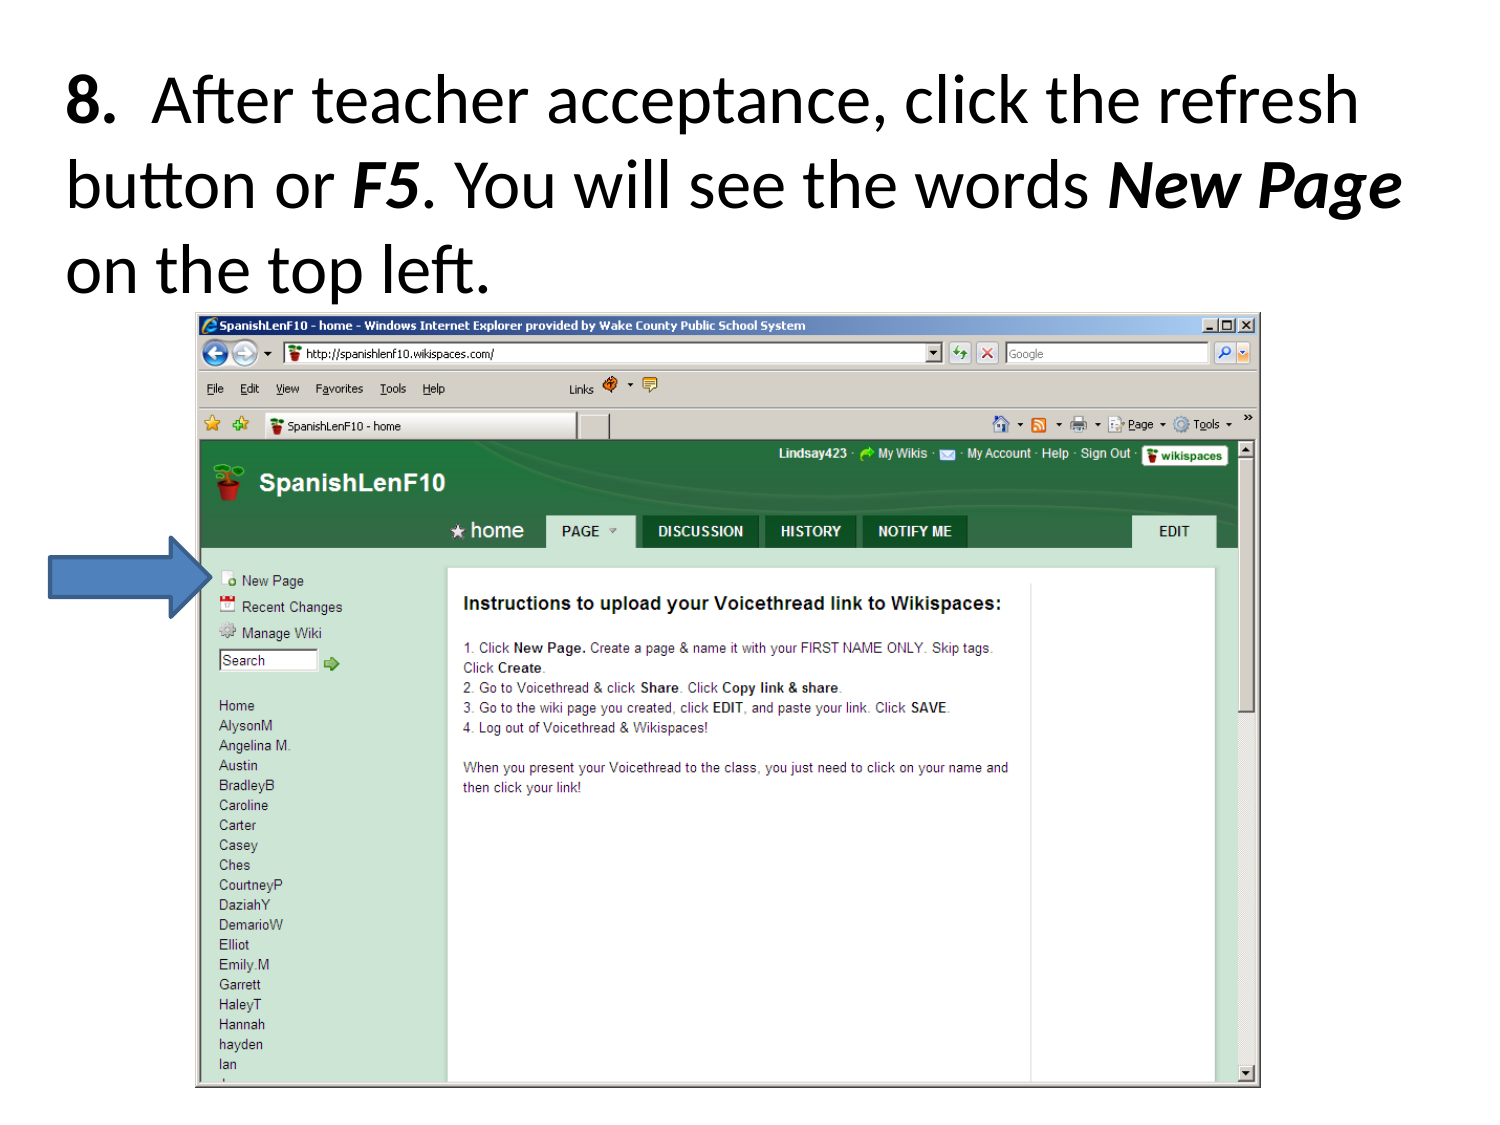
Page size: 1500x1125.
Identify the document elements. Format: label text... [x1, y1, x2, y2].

title 8. After teacher acceptance, click the refresh button or F5. You will see the words New Page on the top left. [50, 45, 1450, 400]
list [194, 312, 1261, 1088]
text_box [47, 535, 189, 619]
